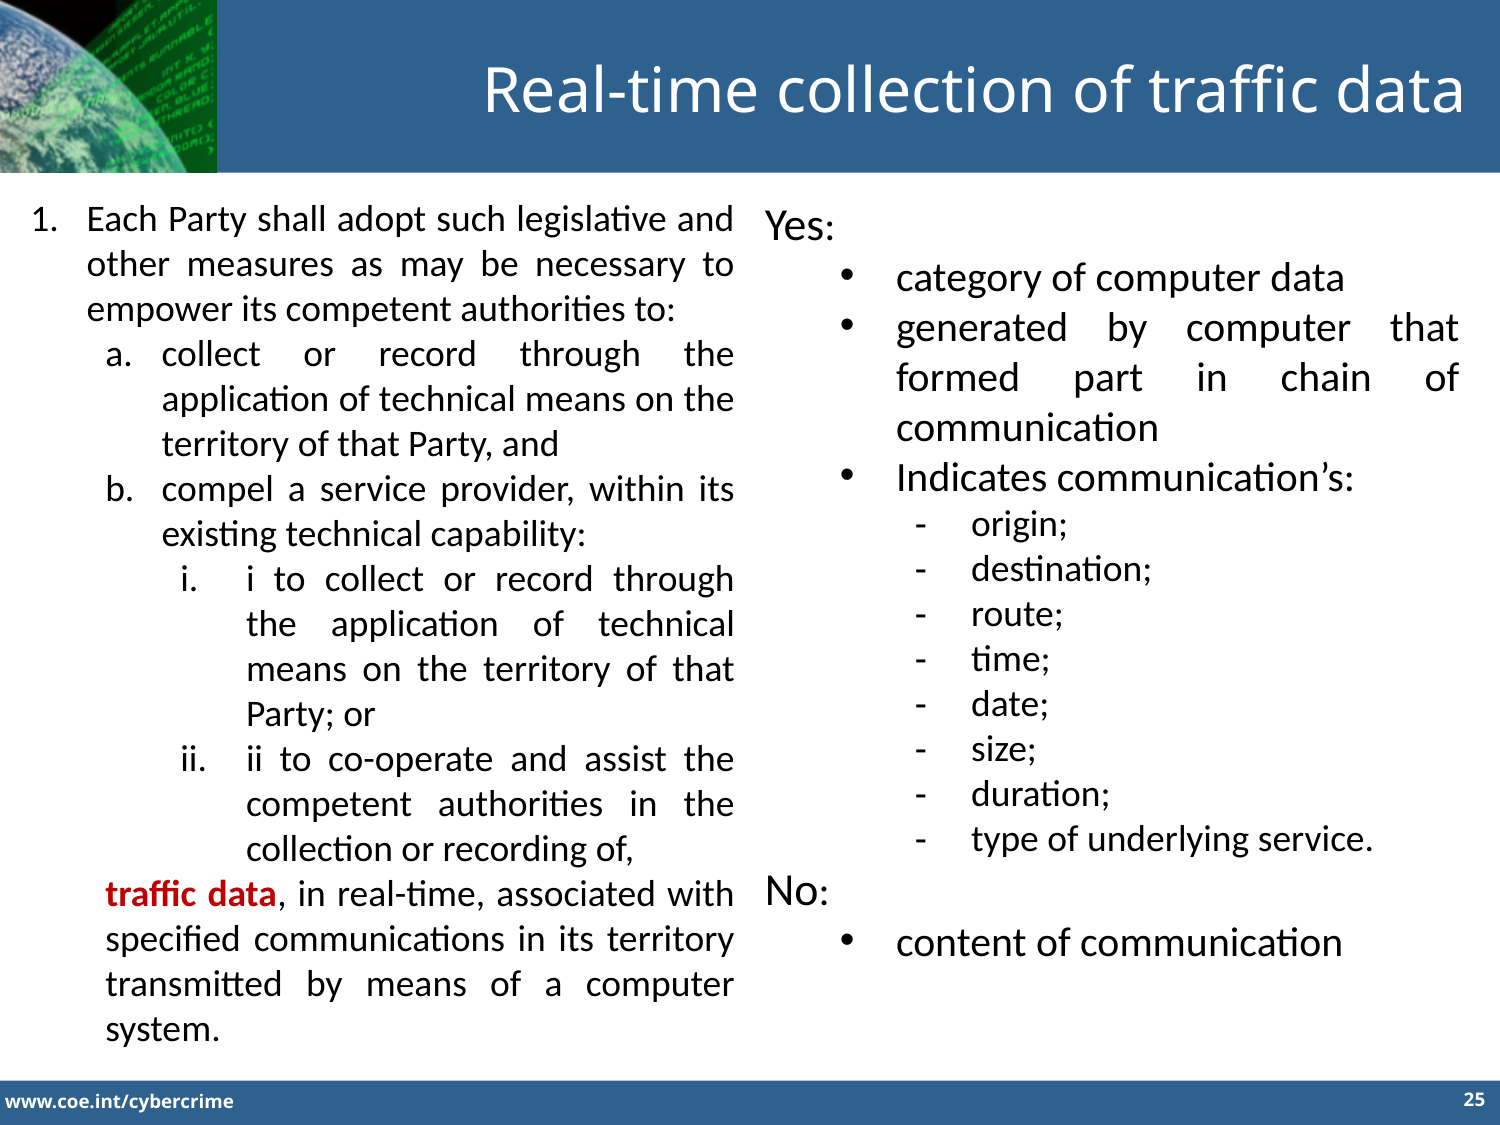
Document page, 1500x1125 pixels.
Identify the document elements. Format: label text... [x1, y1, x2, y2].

text_box Real-time collection of traffic data [230, 42, 1483, 133]
picture [0, 0, 217, 173]
text_box Each Party shall adopt such legislative and other measures as may be necessary to empower its competent authorities to: collect or record through the application of technical means on the territory of that Party, and compel a service provider, within its existing technical capability: i to collect or record through the application of technical means on the territory of that Party; or ii to co-operate and assist the competent authorities in the collection or recording of, traffic data, in real-time, associated with specified communications in its territory transmitted by means of a computer system. [15, 186, 750, 1057]
text_box Yes: category of computer data generated by computer that formed part in chain of communication Indicates communication’s: origin; destination; route; time; date; size; duration; type of underlying service. No: content of communication [749, 186, 1475, 972]
